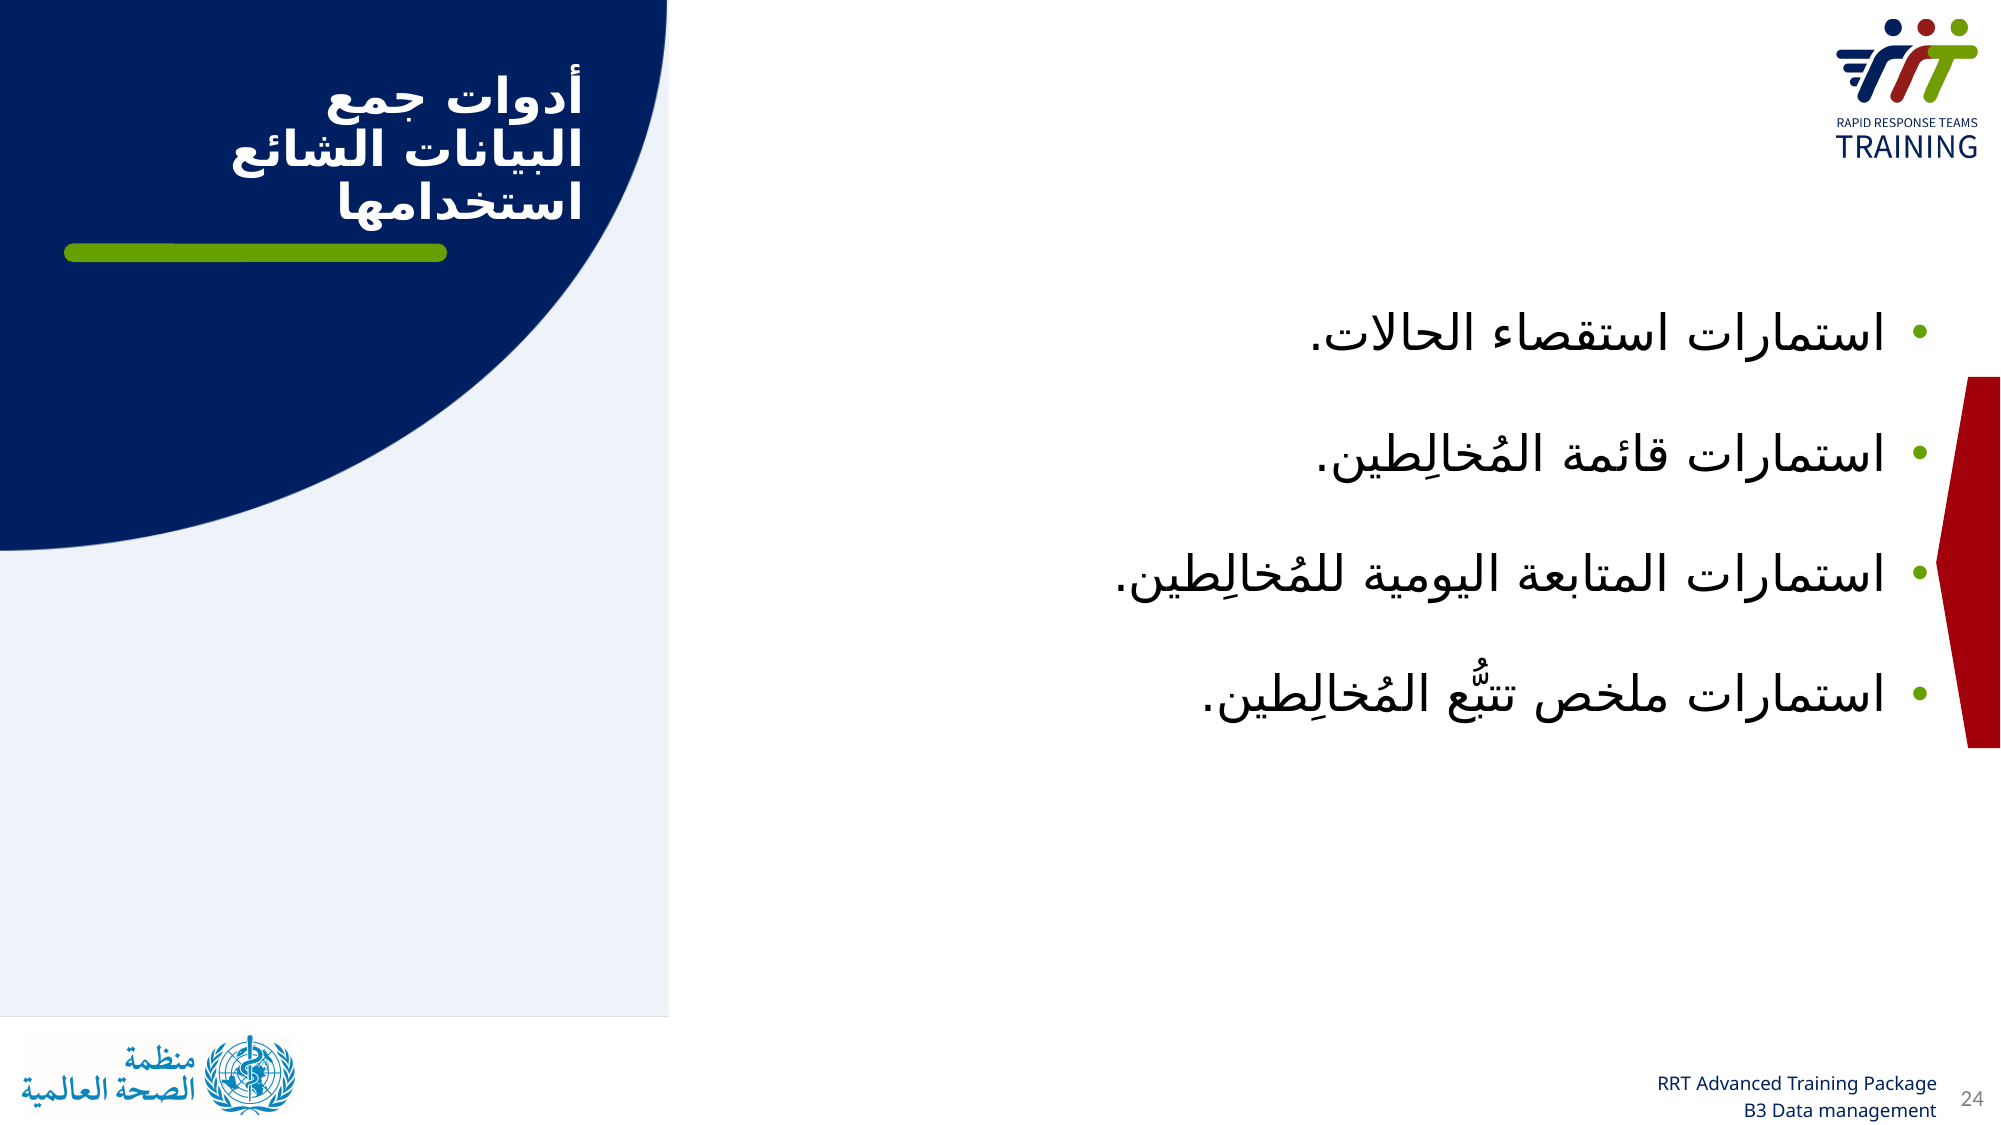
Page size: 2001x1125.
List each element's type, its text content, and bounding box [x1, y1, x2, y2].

picture [22, 1035, 295, 1115]
picture [1835, 19, 1978, 167]
picture [252, 1050, 258, 1059]
list استمارات استقصاء الحالات. استمارات قائمة المُخالِطين. استمارات المتابعة اليومية للمُخالِطين. استمارات ملخص تتبُّع المُخالِطين. [700, 299, 1937, 815]
text_box أدوات جمع البيانات الشائع استخدامها [58, 62, 592, 239]
picture [0, 0, 669, 1018]
